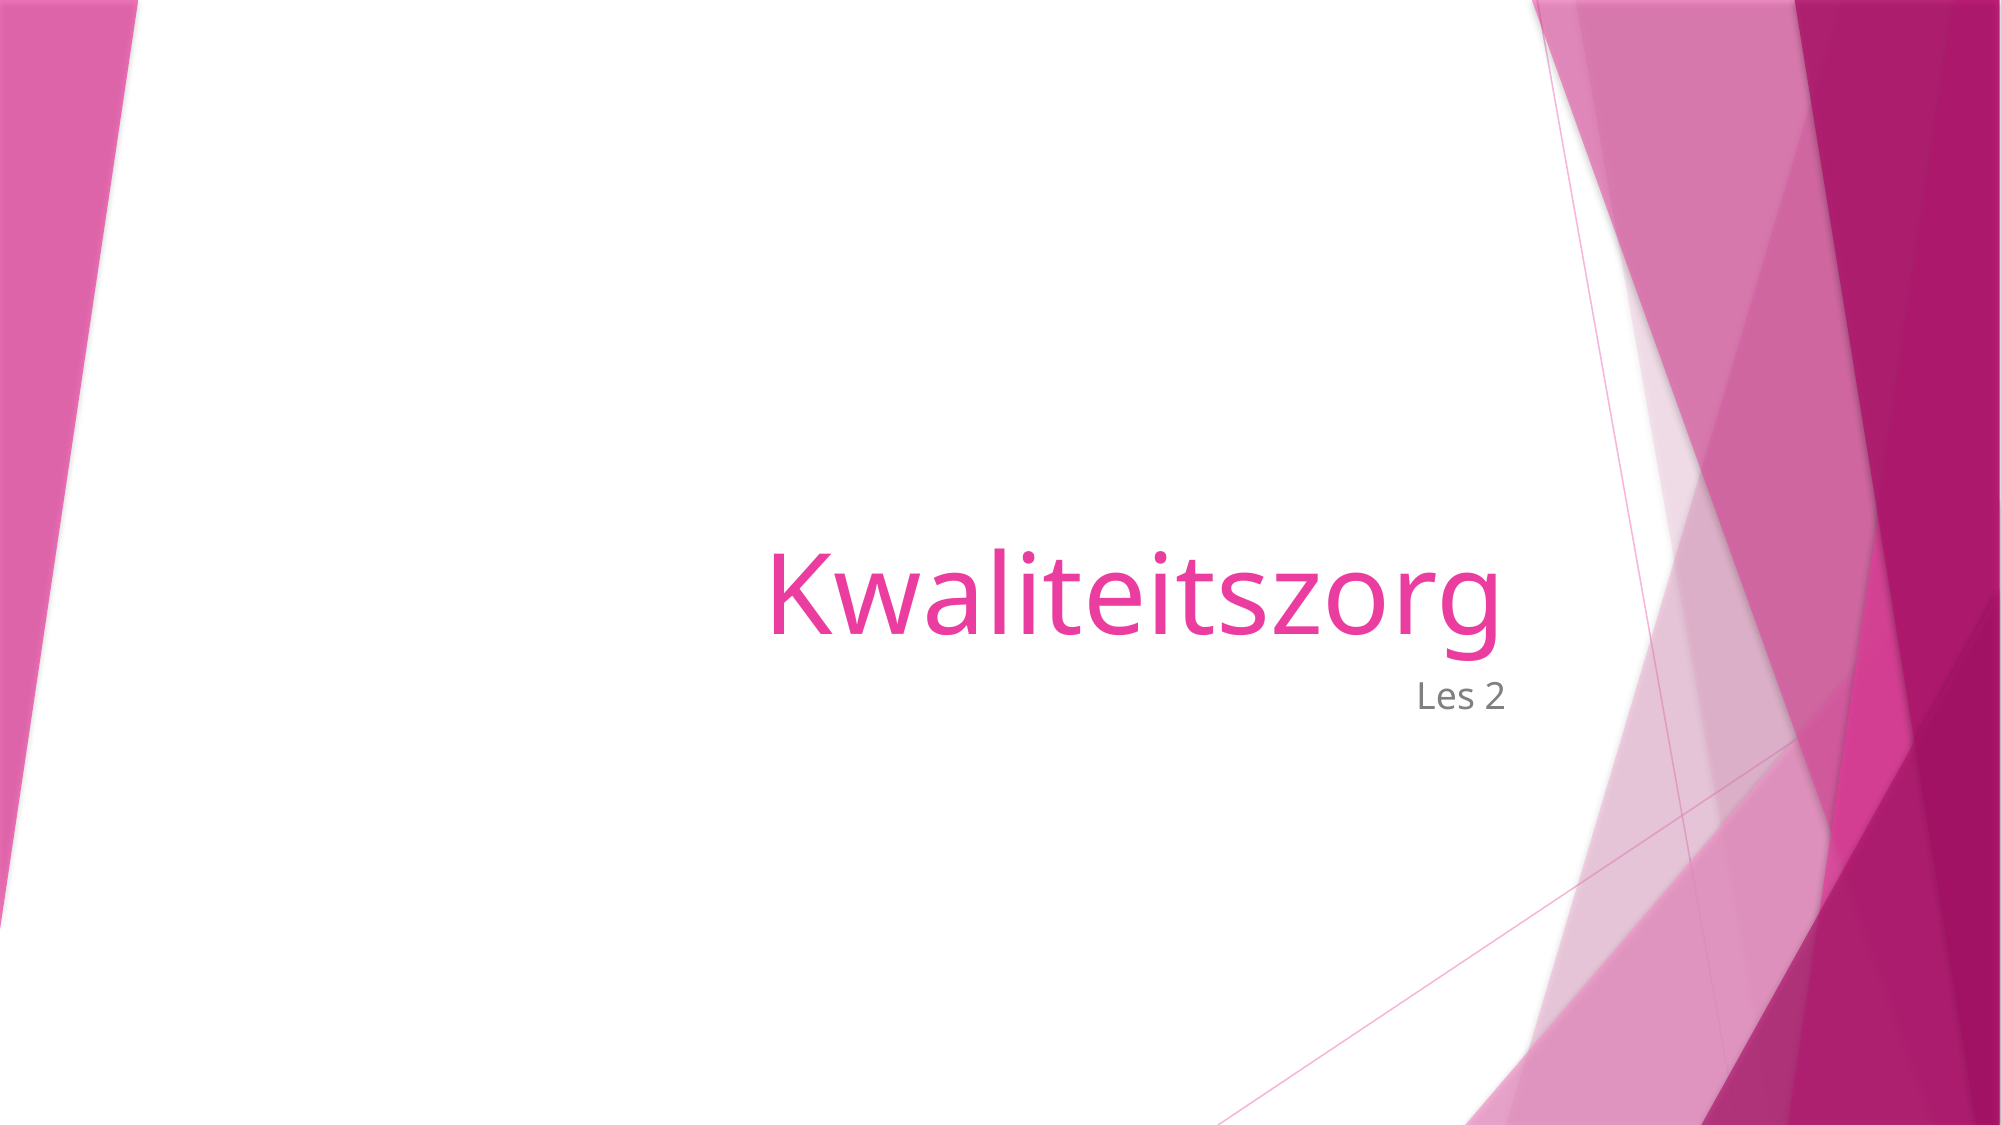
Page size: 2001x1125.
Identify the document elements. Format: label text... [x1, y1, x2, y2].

subtitle Les 2 [247, 664, 1522, 845]
title Kwaliteitszorg [247, 394, 1522, 664]
